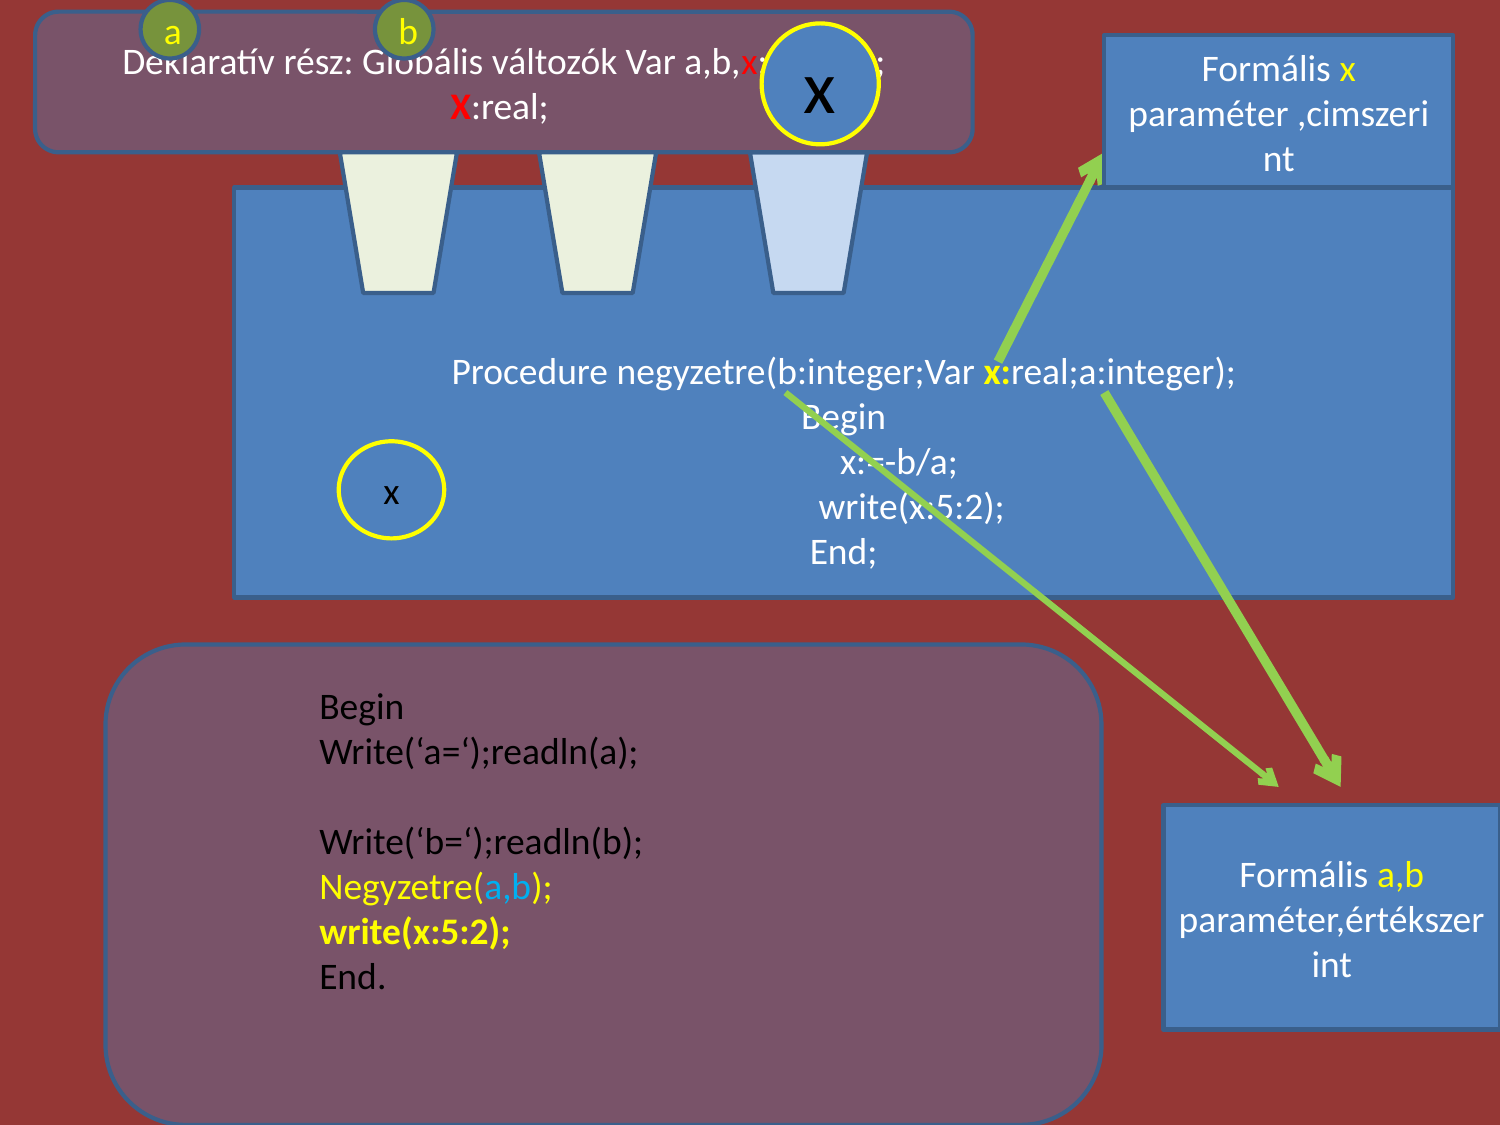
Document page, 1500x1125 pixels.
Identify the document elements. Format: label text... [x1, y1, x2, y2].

text_box b [372, 0, 436, 61]
text_box a [138, 0, 202, 61]
text_box x [759, 21, 881, 147]
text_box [1281, 392, 1341, 788]
text_box [536, 150, 659, 296]
text_box Procedure negyzetre(b:integer;Var x:real;a:integer); Begin x:=-b/a; write(x:5:2); End; [232, 185, 1455, 600]
text_box Formális x paraméter ,cimszerint [1102, 33, 1455, 189]
text_box [103, 642, 1104, 1125]
text_box Deklaratív rész: Globális változók Var a,b,x:integer; X:real; [32, 9, 975, 155]
text_box [337, 150, 460, 296]
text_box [785, 392, 1279, 788]
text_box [997, 152, 1105, 362]
text_box x [336, 439, 447, 541]
text_box [748, 155, 869, 296]
text_box Formális a,b paraméter,értékszerint [1161, 803, 1500, 1032]
text_box Begin Write(‘a=‘);readln(a); Write(‘b=‘);readln(b); Negyzetre(a,b); write(x:5:2); End. [304, 674, 797, 1005]
